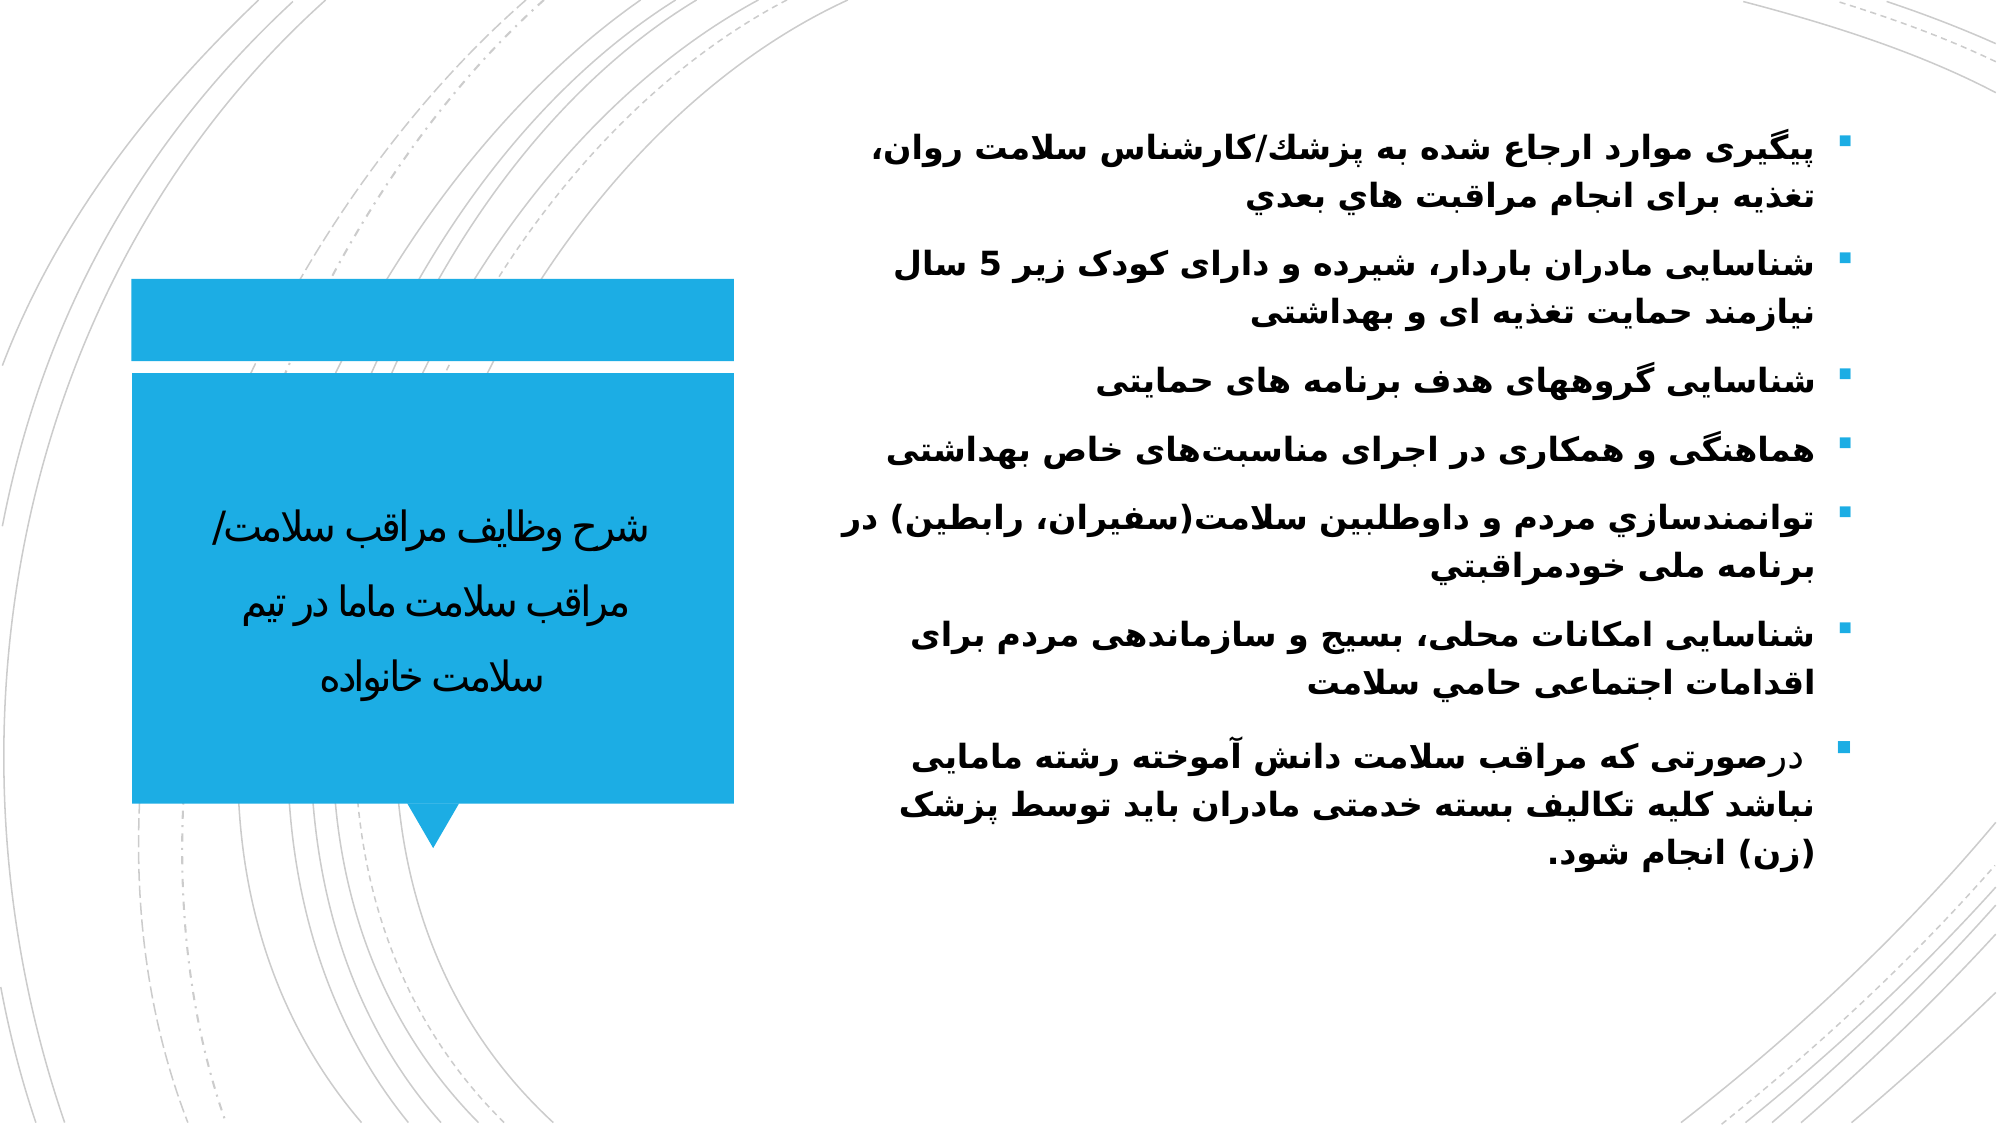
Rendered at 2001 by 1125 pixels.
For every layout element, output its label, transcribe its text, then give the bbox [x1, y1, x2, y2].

title شرح وظایف مراقب سلامت/ مراقب سلامت ماما در تیم سلامت خانواده [145, 385, 720, 789]
list پیگیری موارد ارجاع شده به پزشك/کارشناس سلامت روان، تغذيه برای انجام مراقبت هاي بعدي شناسایی مادران باردار، شیرده و دارای کودک زیر 5 سال نیازمند حمایت تغذیه ای و بهداشتی شناسایی گروه­های هدف برنامه های حمایتی هماهنگی و همکاری در اجرای مناسبت‌های خاص بهداشتی توانمندسازي مردم و داوطلبین سلامت(سفیران، رابطین) در برنامه ملی خودمراقبتي شناسایی امکانات محلی، بسيج و سازماندهی مردم برای اقدامات اجتماعی حامي سلامت درصورتی که مراقب سلامت دانش آموخته رشته مامایی نباشد کلیه تکالیف بسته خدمتی مادران باید توسط پزشک (زن) انجام شود. [794, 42, 1869, 948]
